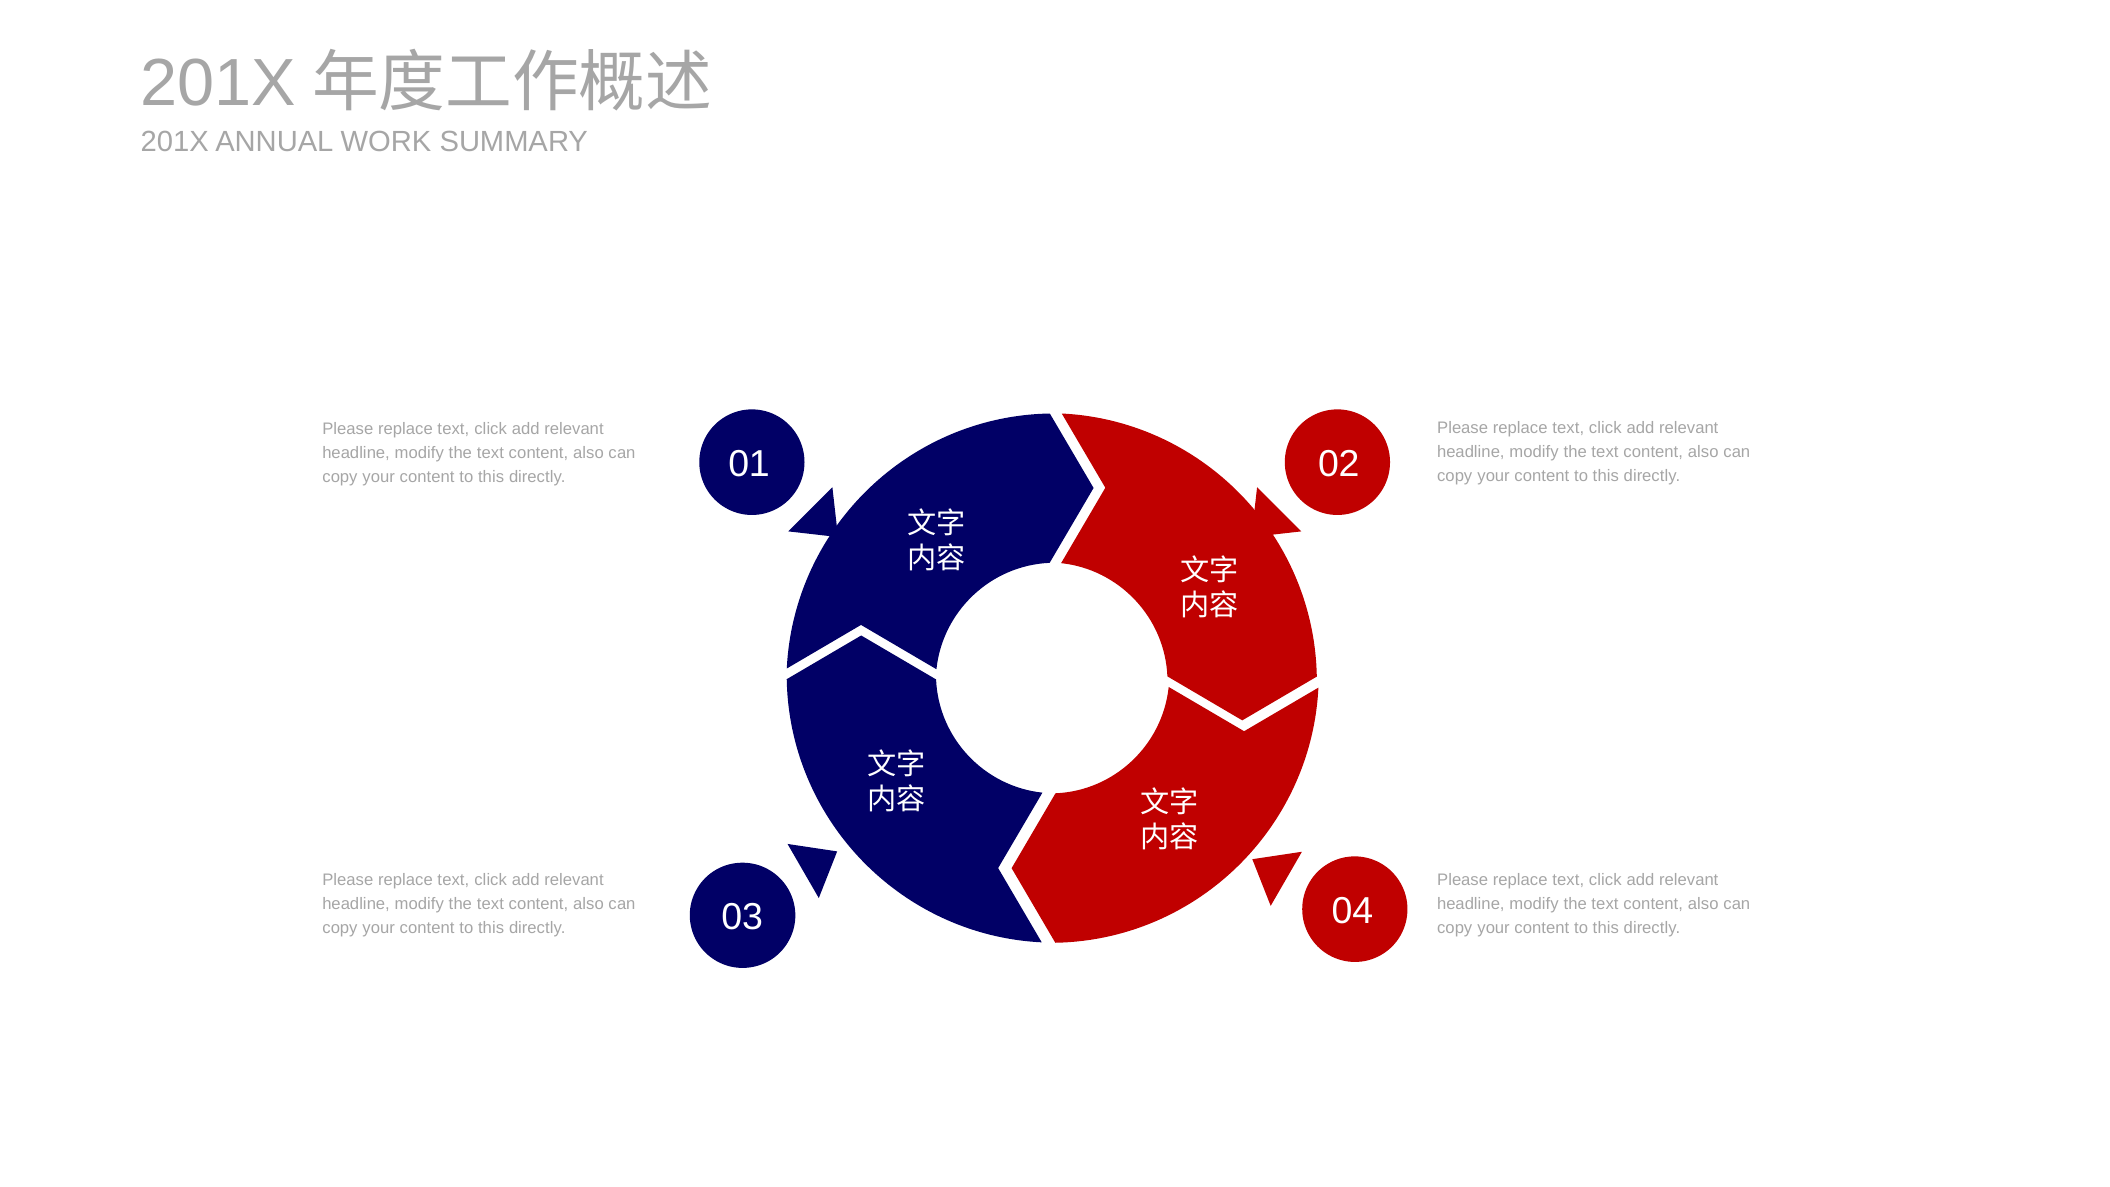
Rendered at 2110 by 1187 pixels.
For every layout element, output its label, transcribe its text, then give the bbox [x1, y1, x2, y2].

text_box Please replace text, click add relevant headline, modify the text content, also can copy your content to this directly. [1437, 865, 1782, 937]
text_box 文字内容 [1127, 762, 1212, 875]
text_box Please replace text, click add relevant headline, modify the text content, also can copy your content to this directly. [1437, 413, 1782, 485]
text_box [1061, 413, 1317, 721]
text_box Please replace text, click add relevant headline, modify the text content, also can copy your content to this directly. [322, 414, 660, 486]
text_box 文字内容 [895, 483, 979, 595]
text_box [786, 413, 1094, 670]
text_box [684, 827, 841, 961]
text_box 文字内容 [1167, 530, 1252, 643]
text_box 201X年度工作概述 [140, 38, 789, 119]
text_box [699, 409, 856, 543]
text_box Please replace text, click add relevant headline, modify the text content, also can copy your content to this directly. [322, 865, 660, 937]
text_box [1248, 835, 1405, 969]
text_box 文字内容 [855, 724, 939, 836]
text_box [786, 635, 1043, 943]
text_box 201X ANNUAL WORK SUMMARY [140, 122, 602, 158]
text_box [1011, 686, 1319, 943]
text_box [1234, 409, 1391, 543]
